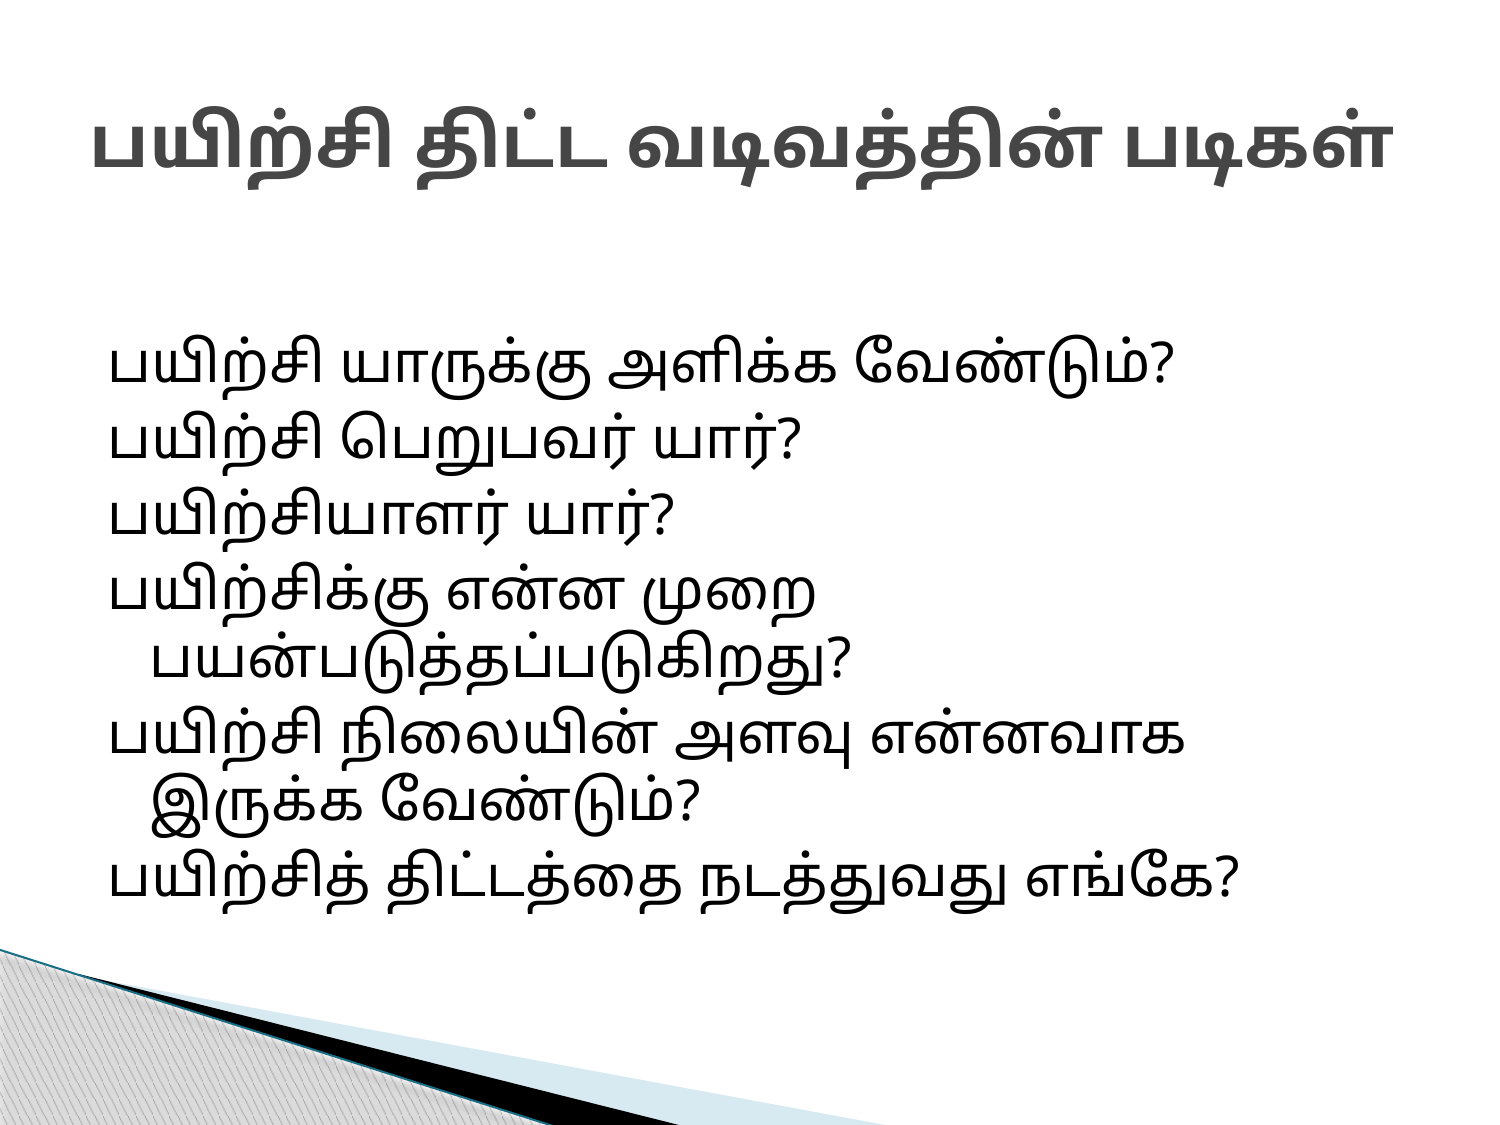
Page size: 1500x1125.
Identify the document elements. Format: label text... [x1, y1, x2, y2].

title பயிற்சி திட்ட வடிவத்தின் படிகள் [75, 45, 1425, 233]
list பயிற்சி யாருக்கு அளிக்க வேண்டும்? பயிற்சி பெறுபவர் யார்? பயிற்சியாளர் யார்? பயிற்சிக்கு என்ன முறை பயன்படுத்தப்படுகிறது? பயிற்சி நிலையின் அளவு என்னவாக இருக்க வேண்டும்? பயிற்சித் திட்டத்தை நடத்துவது எங்கே? [75, 243, 1425, 986]
